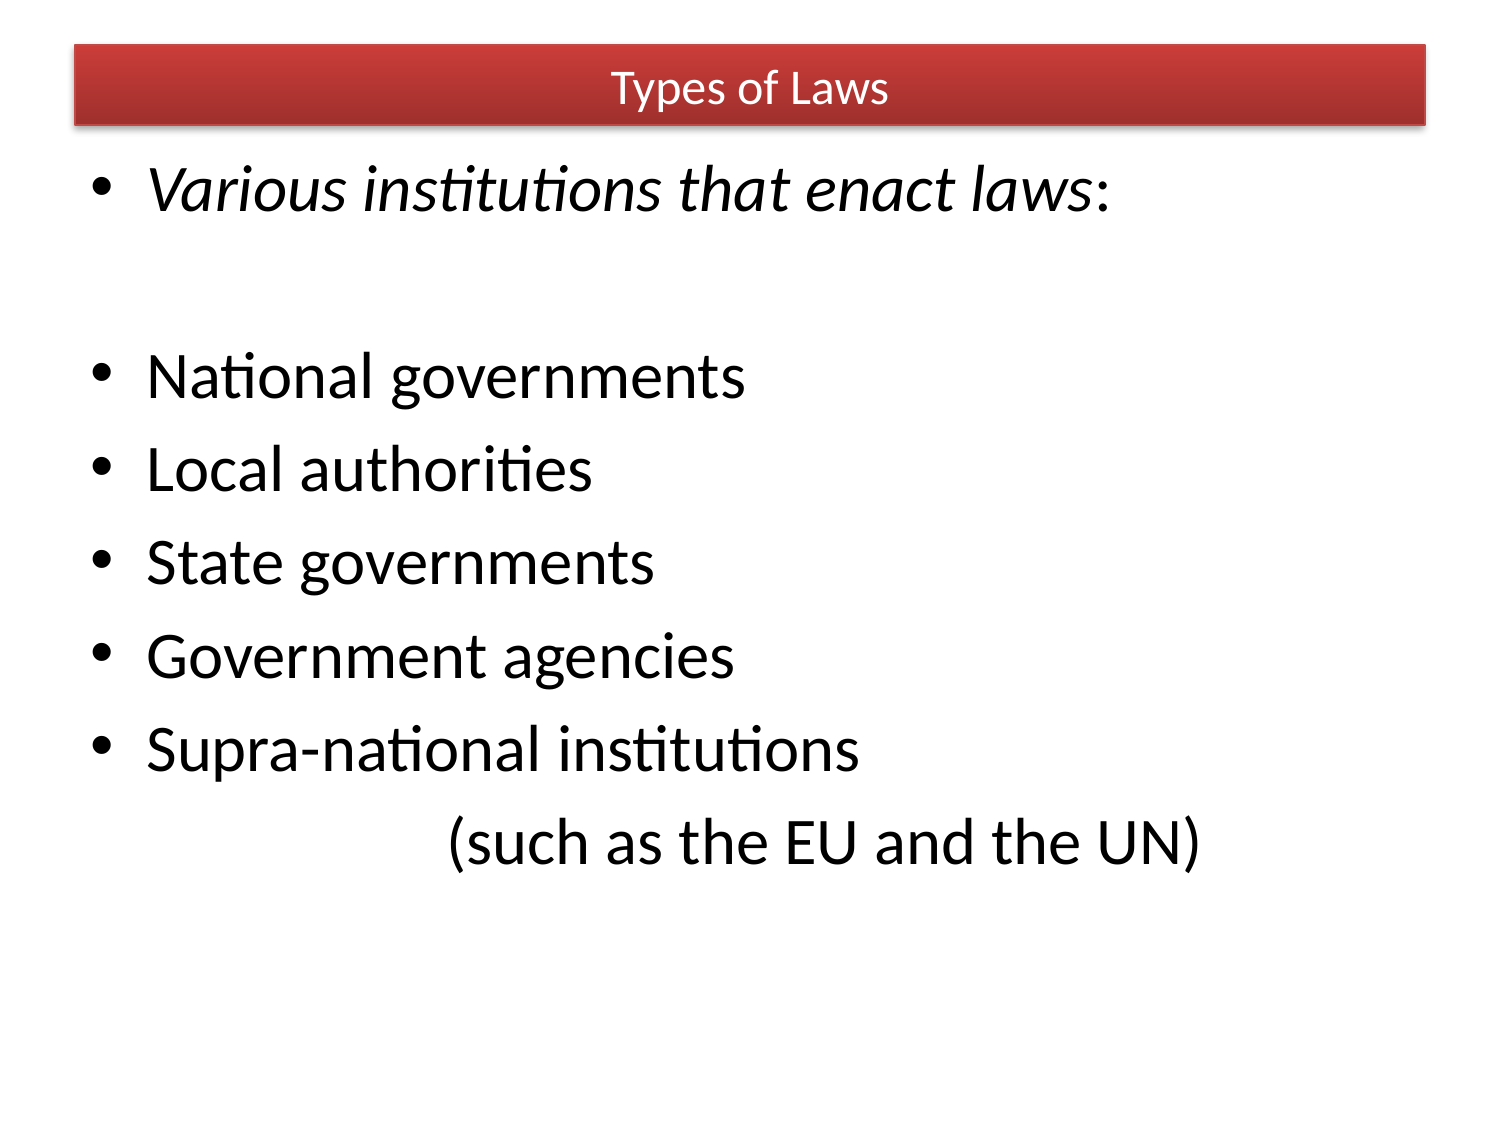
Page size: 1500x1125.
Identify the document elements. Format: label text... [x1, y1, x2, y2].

title Types of Laws [74, 44, 1426, 126]
list Various institutions that enact laws: National governments Local authorities State governments Government agencies Supra-national institutions (such as the EU and the UN) [75, 137, 1425, 1005]
